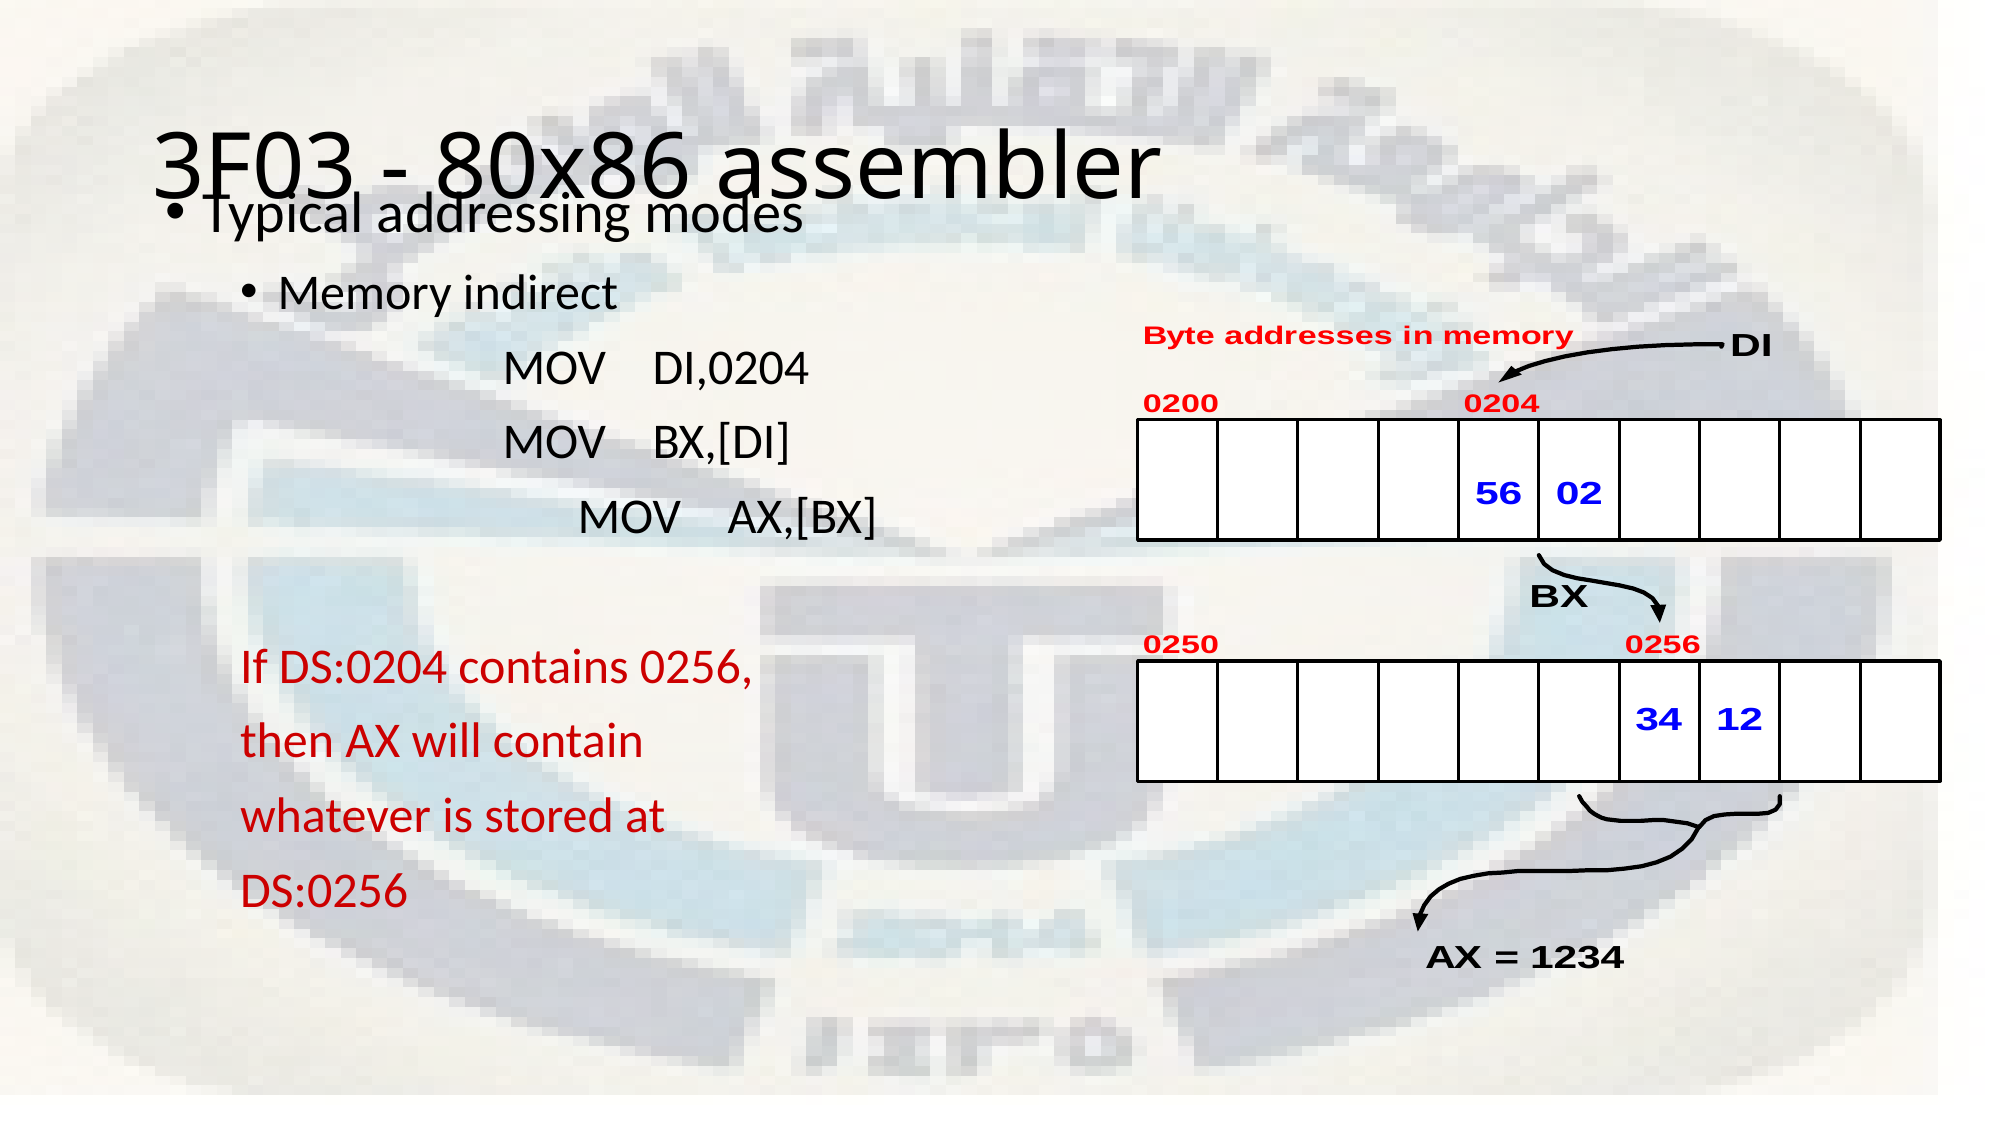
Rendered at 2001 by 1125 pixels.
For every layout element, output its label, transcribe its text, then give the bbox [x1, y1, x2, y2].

title 3F03 - 80x86 assembler [137, 59, 1863, 278]
text_box Label Operator Operand[s] ;Comment INIT: mov ax, bx ; Copy contents of bx into ax Label - INIT: Operator - mov Operands - ax and bx Comment - alphanumeric string between ; and \n Not case sensitive Unlike other assemblers, destination operand is first mov is the mnemonic that the assembler translates into an opcode [0, 0, 2000, 1125]
list Typical addressing modes Memory indirect MOV DI,0204 MOV BX,[DI] MOV AX,[BX] If DS:0204 contains 0256, then AX will contain whatever is stored at DS:0256 [150, 174, 1917, 1063]
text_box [1133, 312, 1948, 980]
